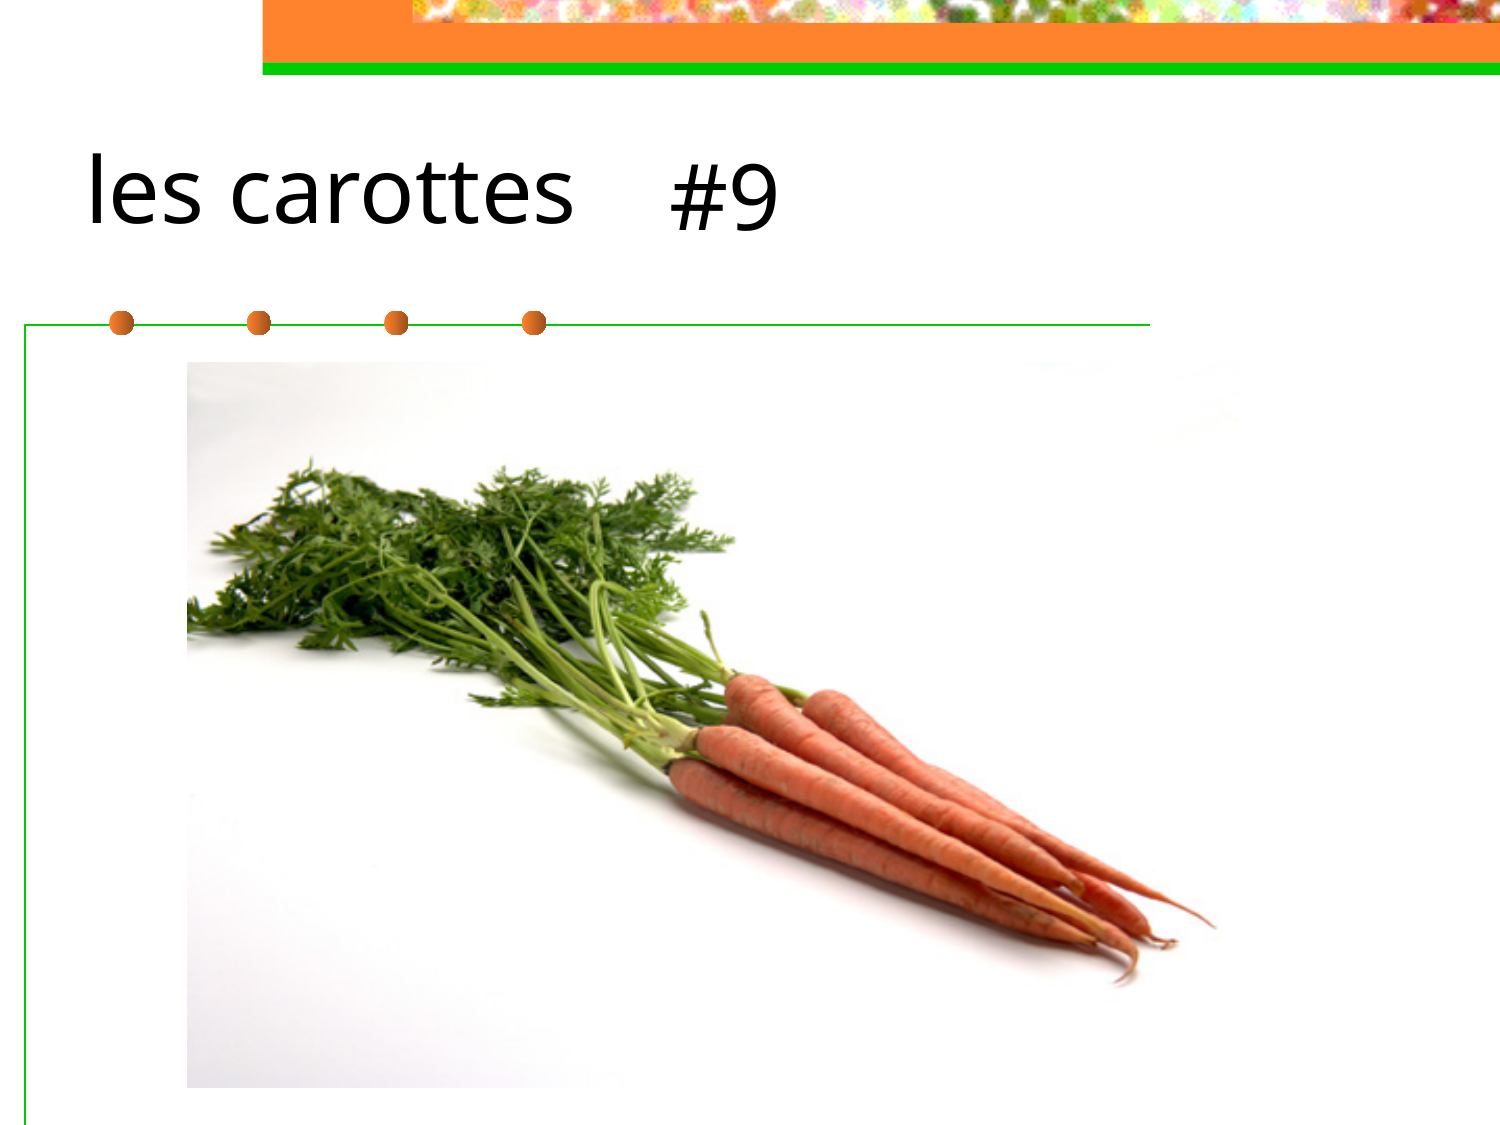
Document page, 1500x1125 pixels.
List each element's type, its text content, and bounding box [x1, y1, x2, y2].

text_box les carottes [62, 124, 600, 250]
title #9 [87, 99, 1363, 288]
picture [187, 362, 1238, 1088]
picture [412, 0, 1500, 23]
